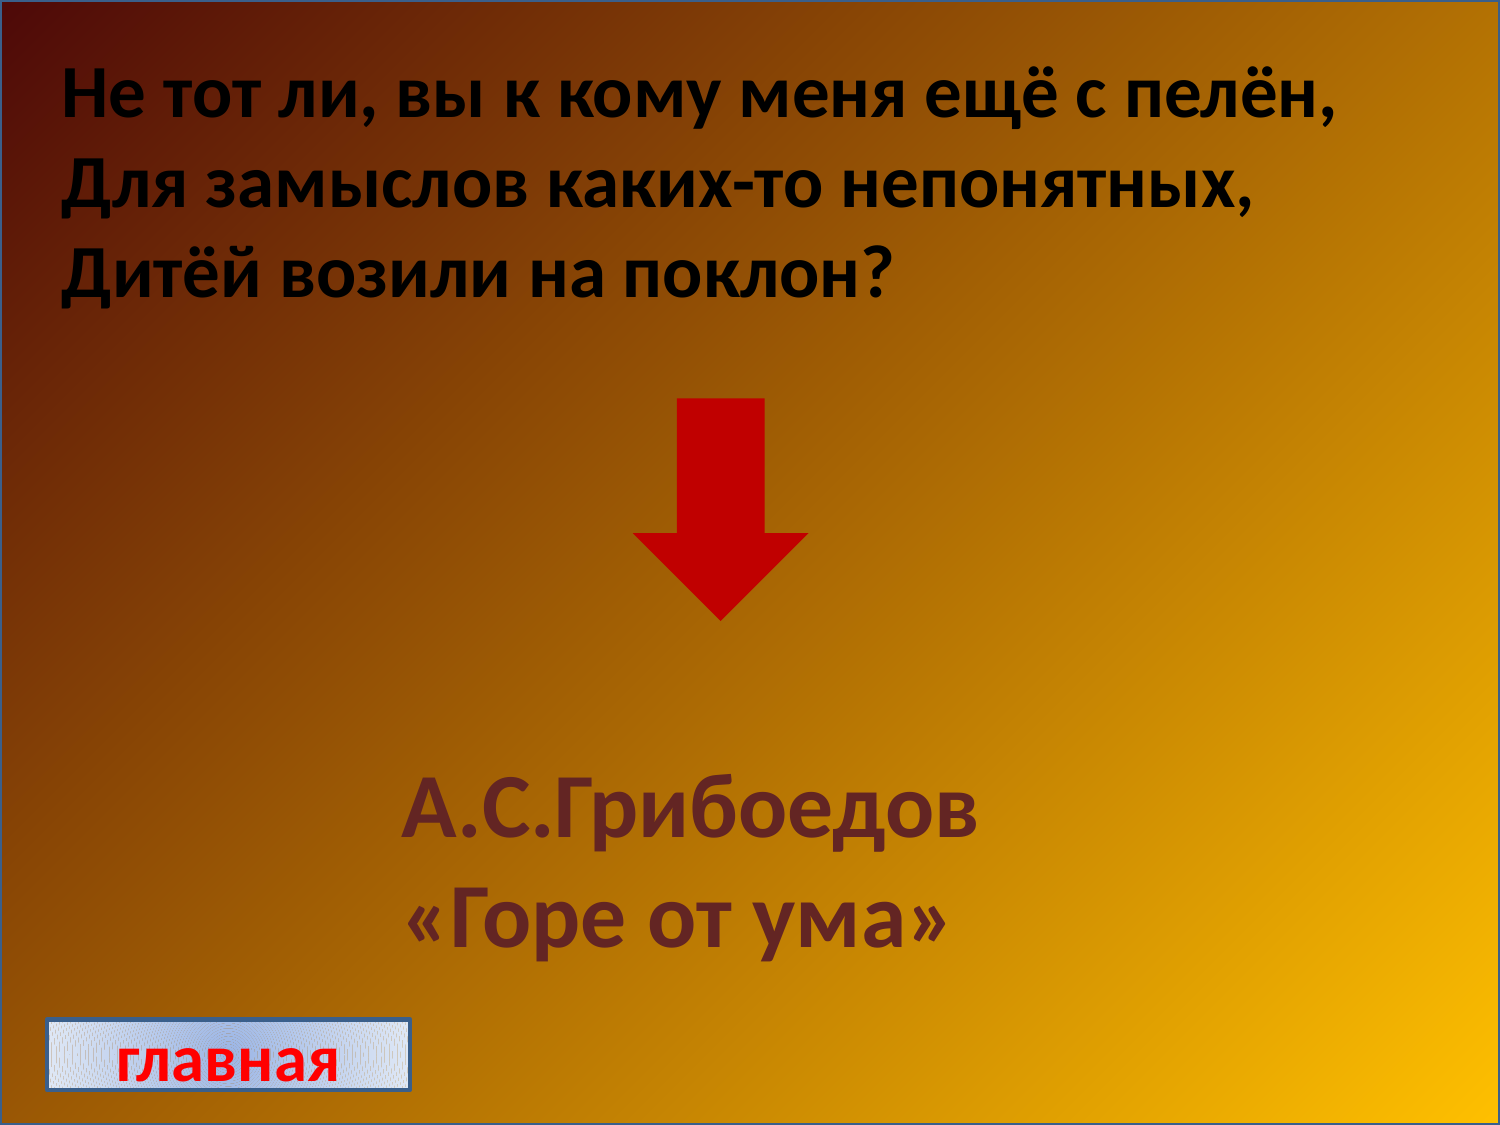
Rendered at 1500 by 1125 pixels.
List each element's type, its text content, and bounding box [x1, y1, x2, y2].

text_box [630, 396, 811, 624]
text_box [0, 0, 1500, 1125]
text_box Не тот ли, вы к кому меня ещё с пелён, Для замыслов каких-то непонятных, Дитёй возили на поклон? [46, 35, 1454, 365]
text_box А.С.Грибоедов «Горе от ума» [386, 738, 1172, 973]
text_box главная [45, 1017, 412, 1092]
